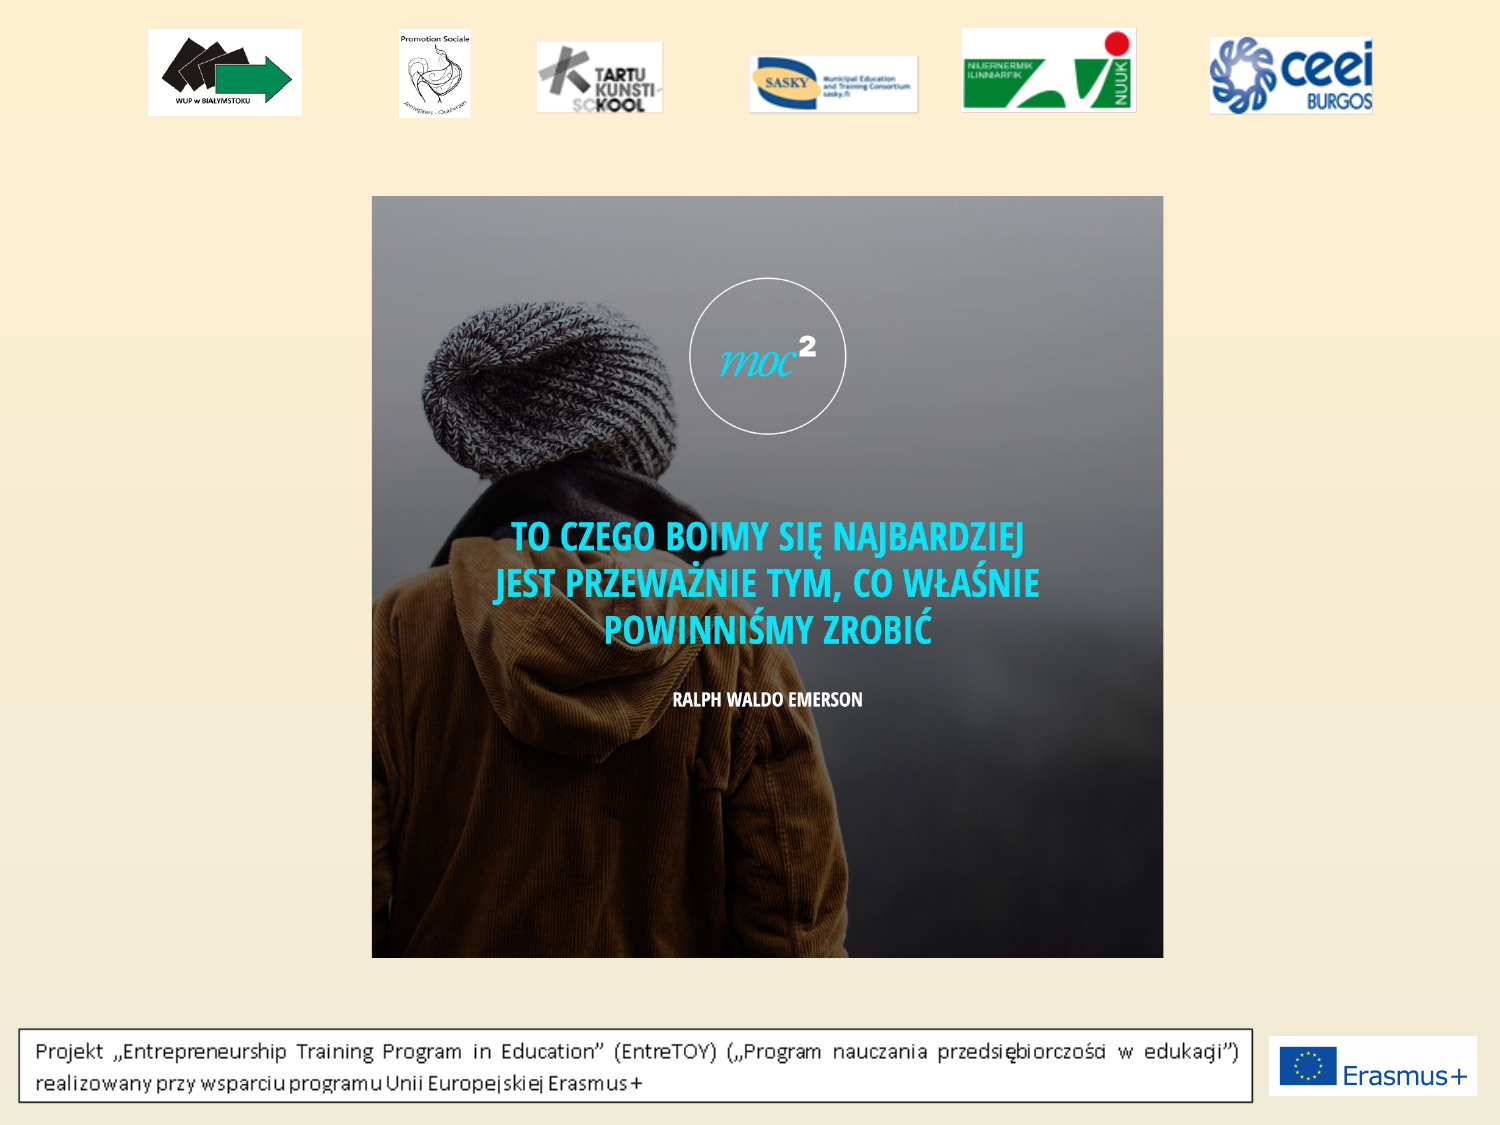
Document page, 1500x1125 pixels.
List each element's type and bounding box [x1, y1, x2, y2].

picture [750, 56, 921, 116]
picture [399, 29, 471, 118]
picture [962, 28, 1140, 116]
picture [17, 1027, 1255, 1105]
picture [1210, 37, 1374, 116]
picture [537, 42, 668, 118]
picture [148, 29, 302, 116]
list [371, 195, 1164, 958]
